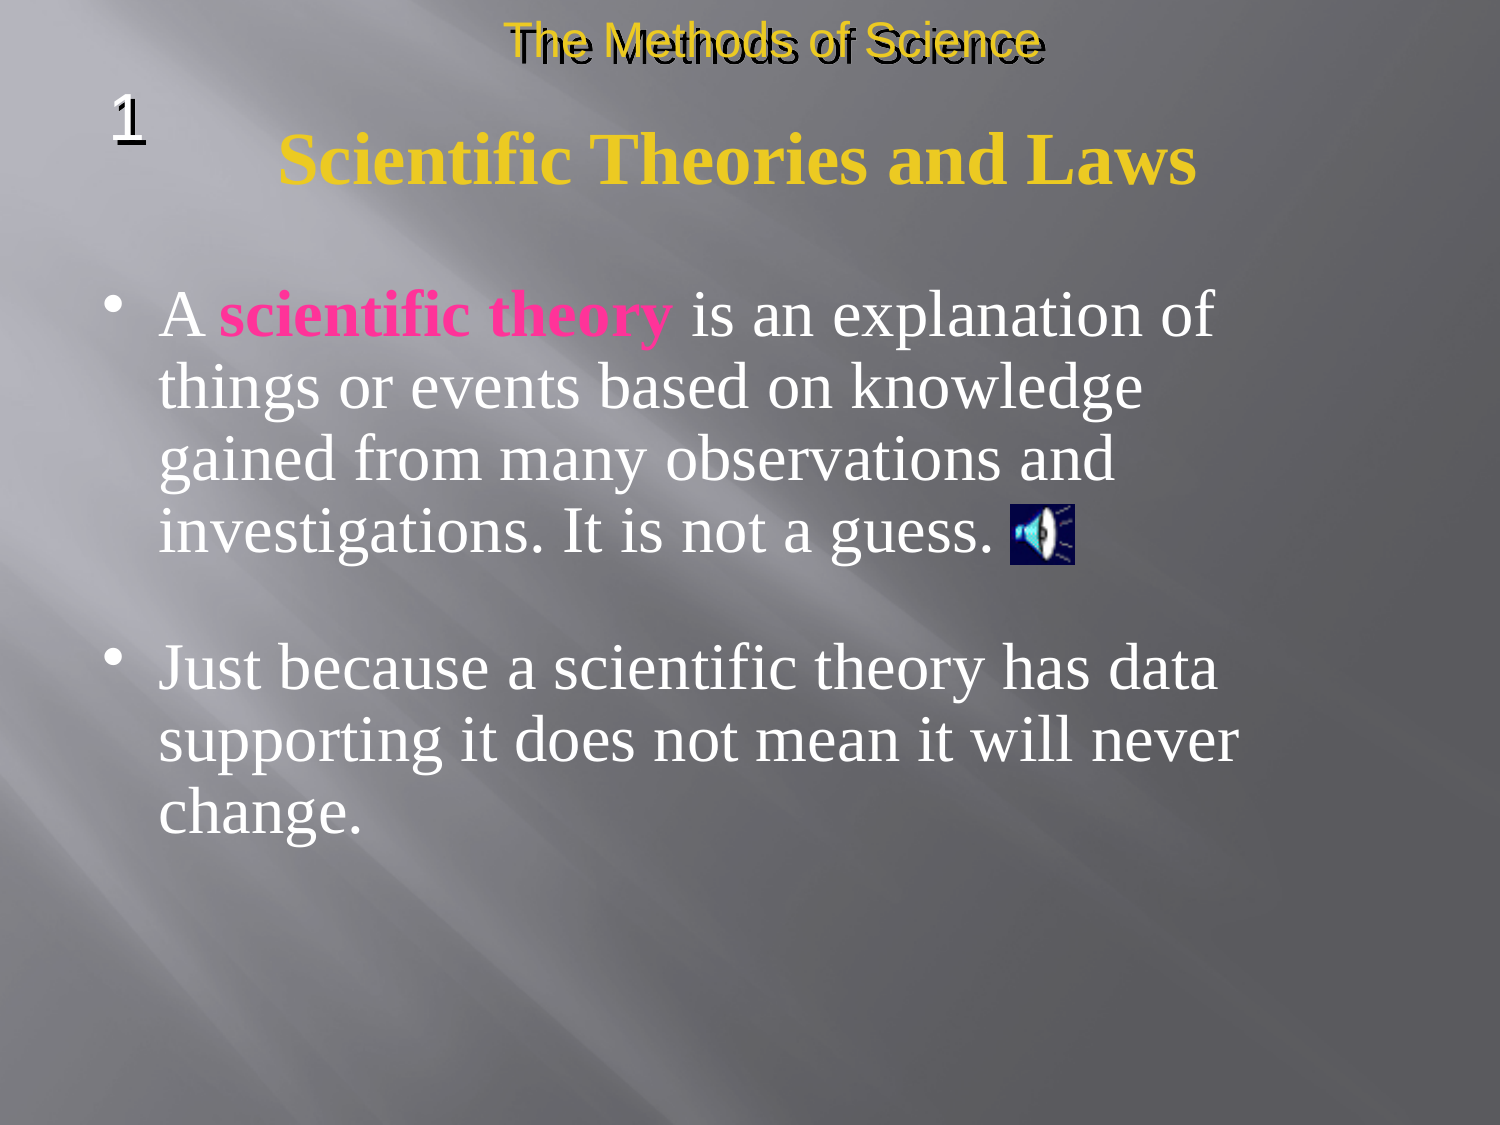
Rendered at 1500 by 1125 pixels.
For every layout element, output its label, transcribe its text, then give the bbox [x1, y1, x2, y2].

text_box 1 [93, 66, 161, 162]
text_box A scientific theory is an explanation of things or events based on knowledge gained from many observations and investigations. It is not a guess. [87, 271, 1300, 575]
text_box Scientific Theories and Laws [262, 112, 1301, 209]
text_box Just because a scientific theory has data supporting it does not mean it will never change. [87, 624, 1300, 856]
text_box The Methods of Science [487, 0, 1057, 75]
picture [1010, 504, 1076, 566]
